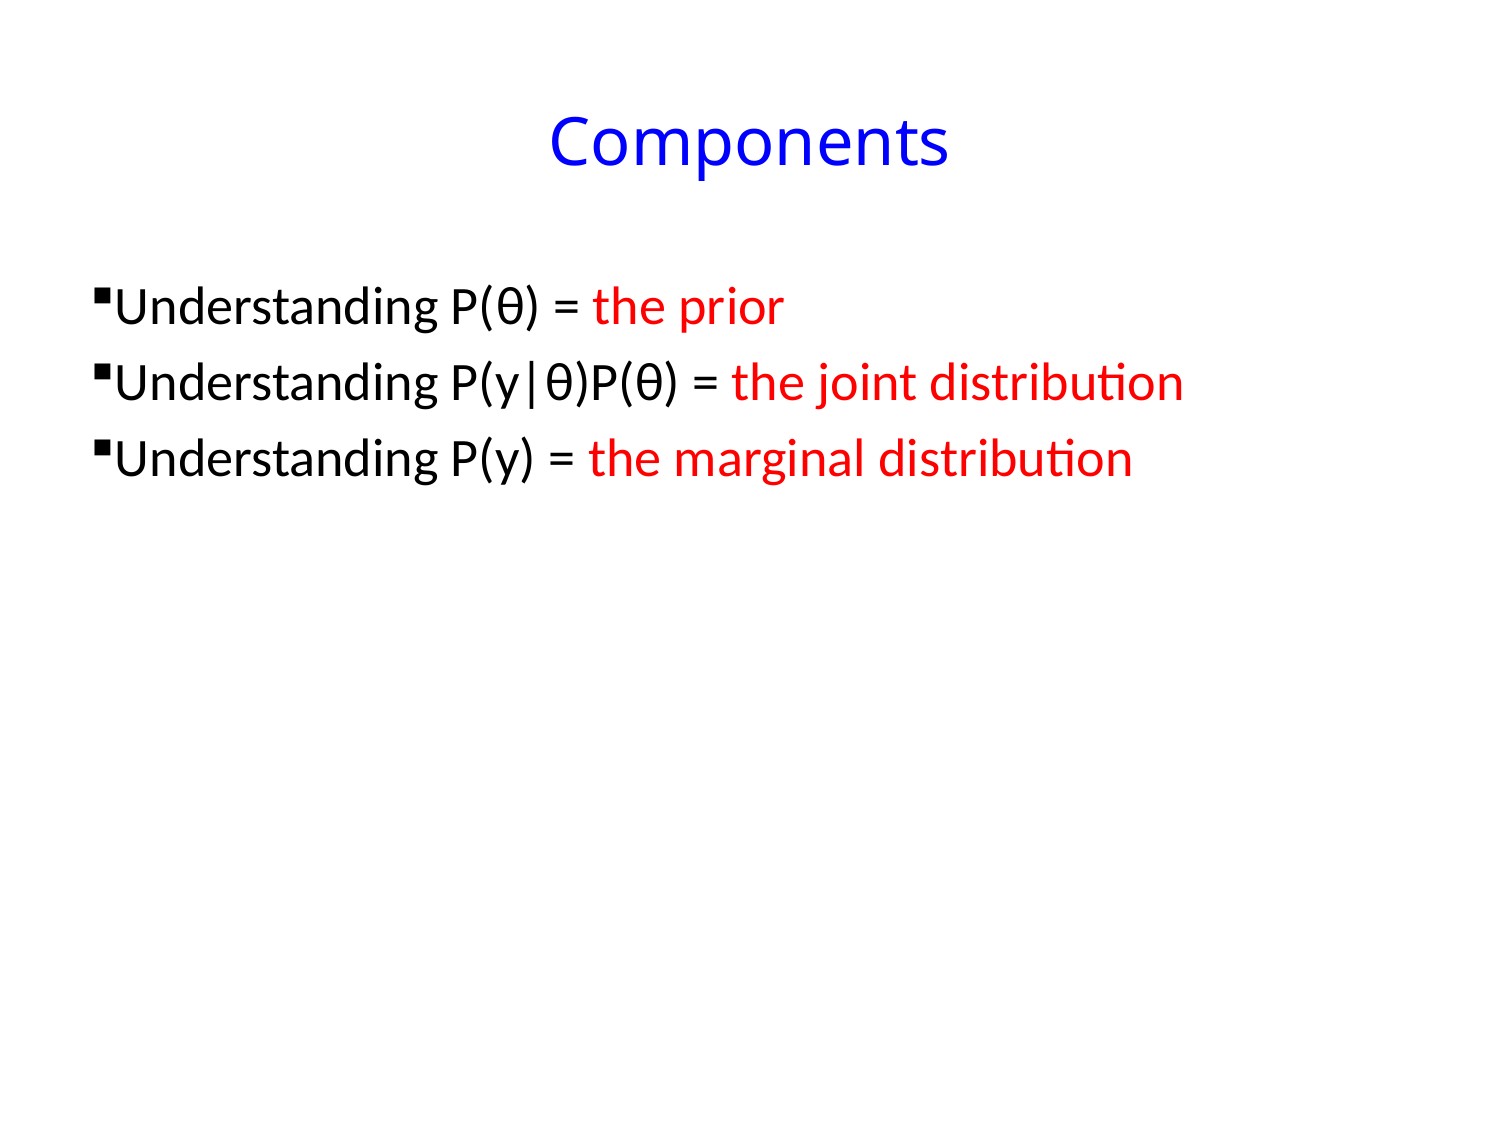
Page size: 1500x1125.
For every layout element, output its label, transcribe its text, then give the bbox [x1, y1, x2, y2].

list Understanding P(θ) = the prior Understanding P(y|θ)P(θ) = the joint distribution Understanding P(y) = the marginal distribution [75, 262, 1425, 1005]
title Components [75, 45, 1425, 233]
